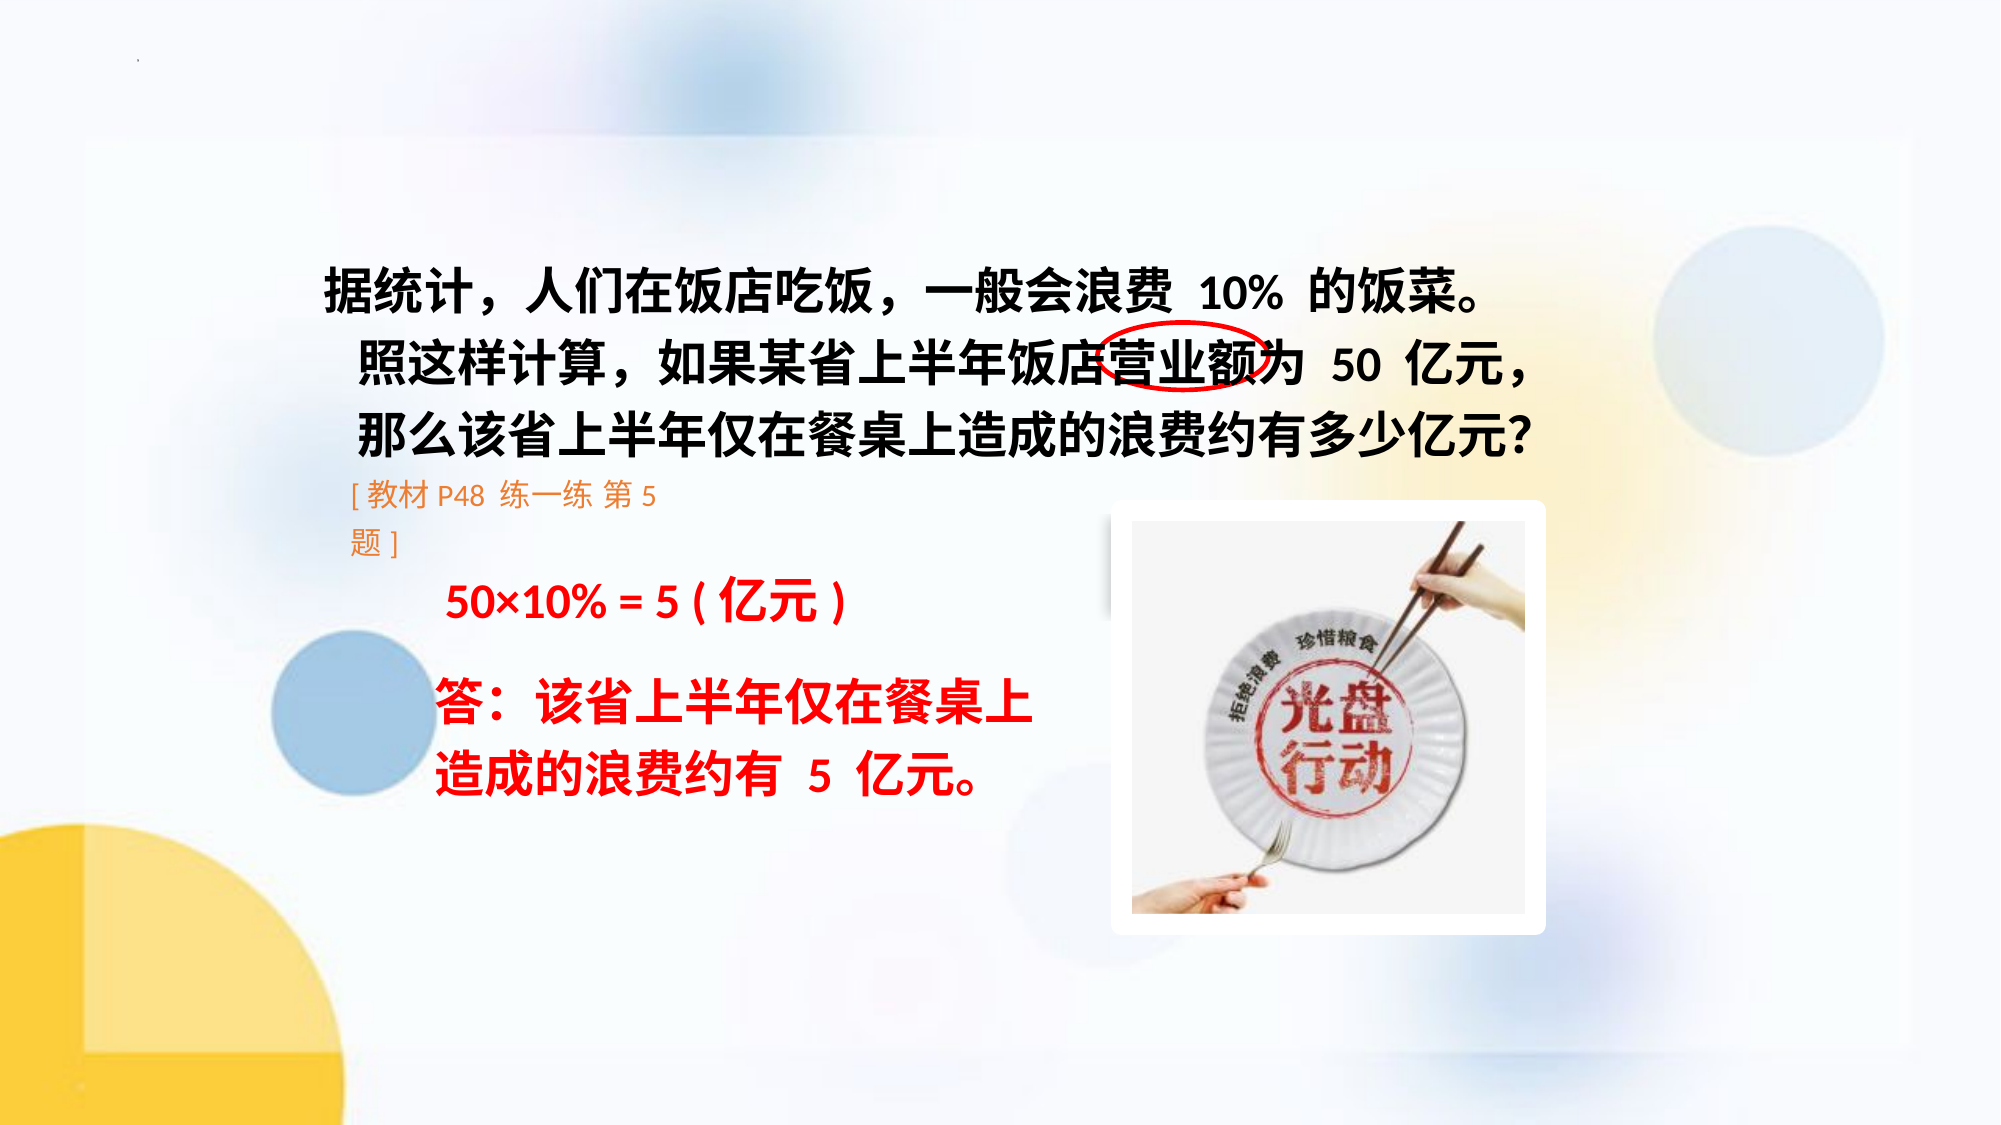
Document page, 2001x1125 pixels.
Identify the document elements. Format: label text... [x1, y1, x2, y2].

picture [0, 0, 2001, 1125]
text_box [教材P48 练一练 第5题] [335, 471, 717, 569]
text_box 答：该省上半年仅在餐桌上造成的浪费约有 5 亿元。 [419, 651, 1090, 811]
text_box 50×10% = 5 (亿元) [430, 561, 1111, 636]
text_box 据统计，人们在饭店吃饭，一般会浪费 10% 的饭菜。 照这样计算，如果某省上半年饭店营业额为 50 亿元， 那么该省上半年仅在餐桌上造成的浪费约有多少亿元？ [285, 239, 1608, 471]
